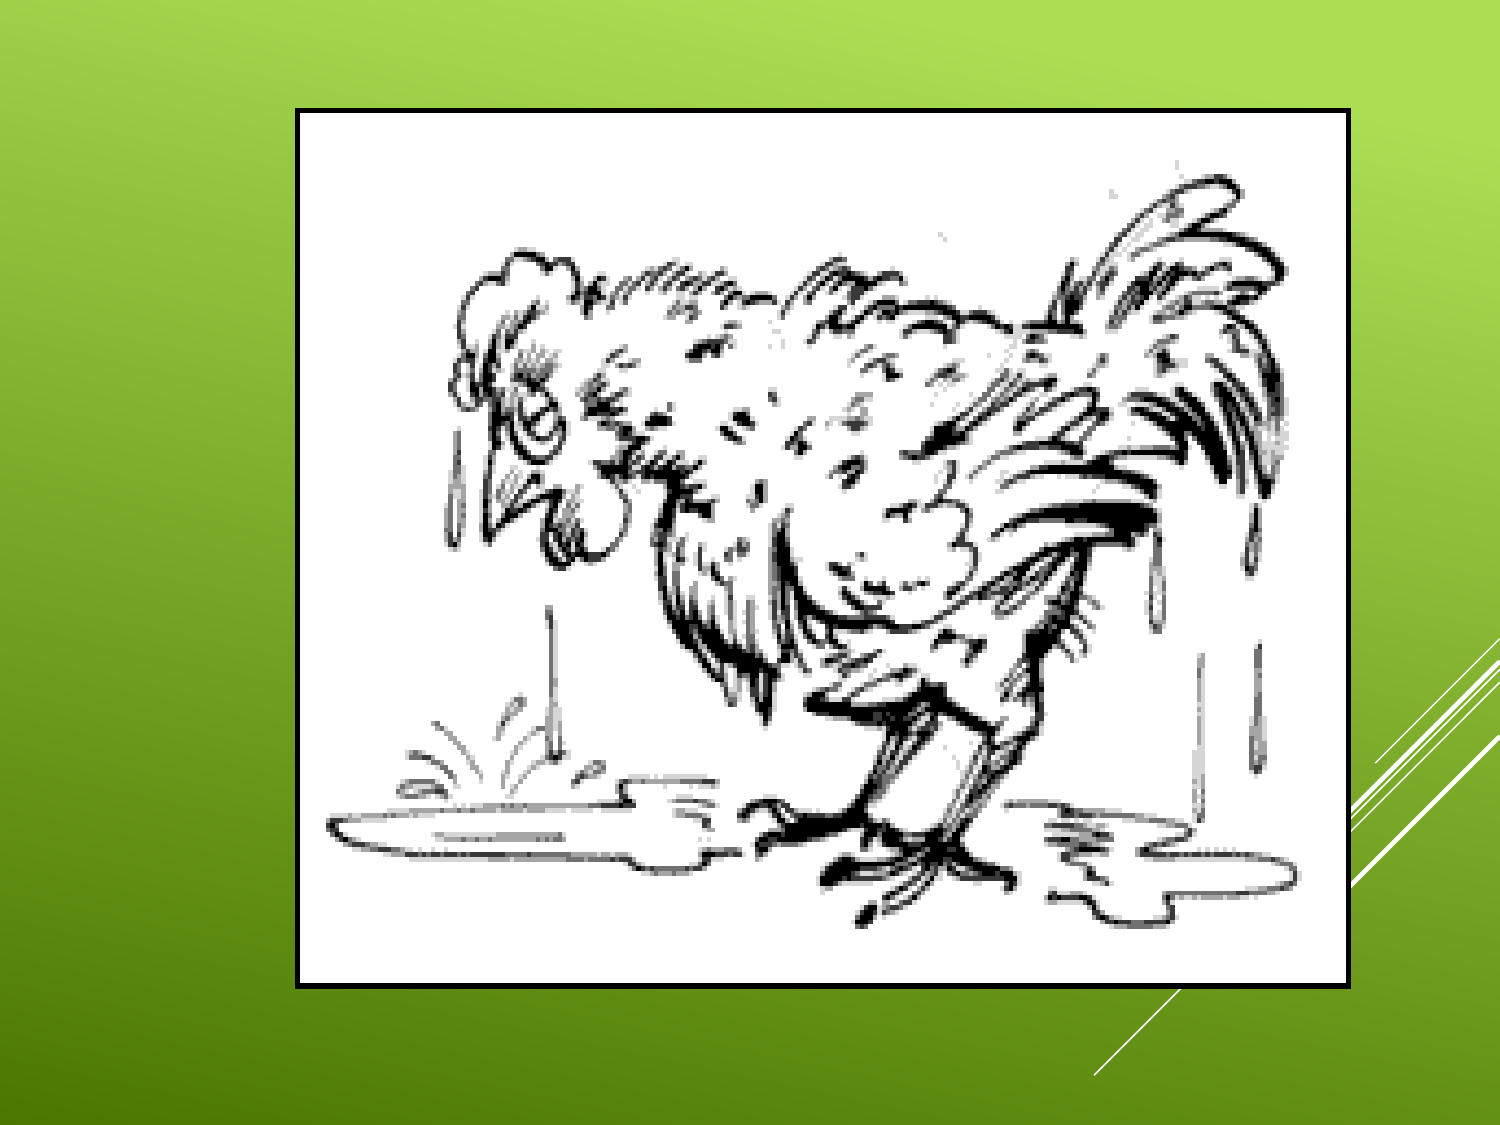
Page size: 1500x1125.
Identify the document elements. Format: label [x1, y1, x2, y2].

picture [299, 112, 1347, 985]
